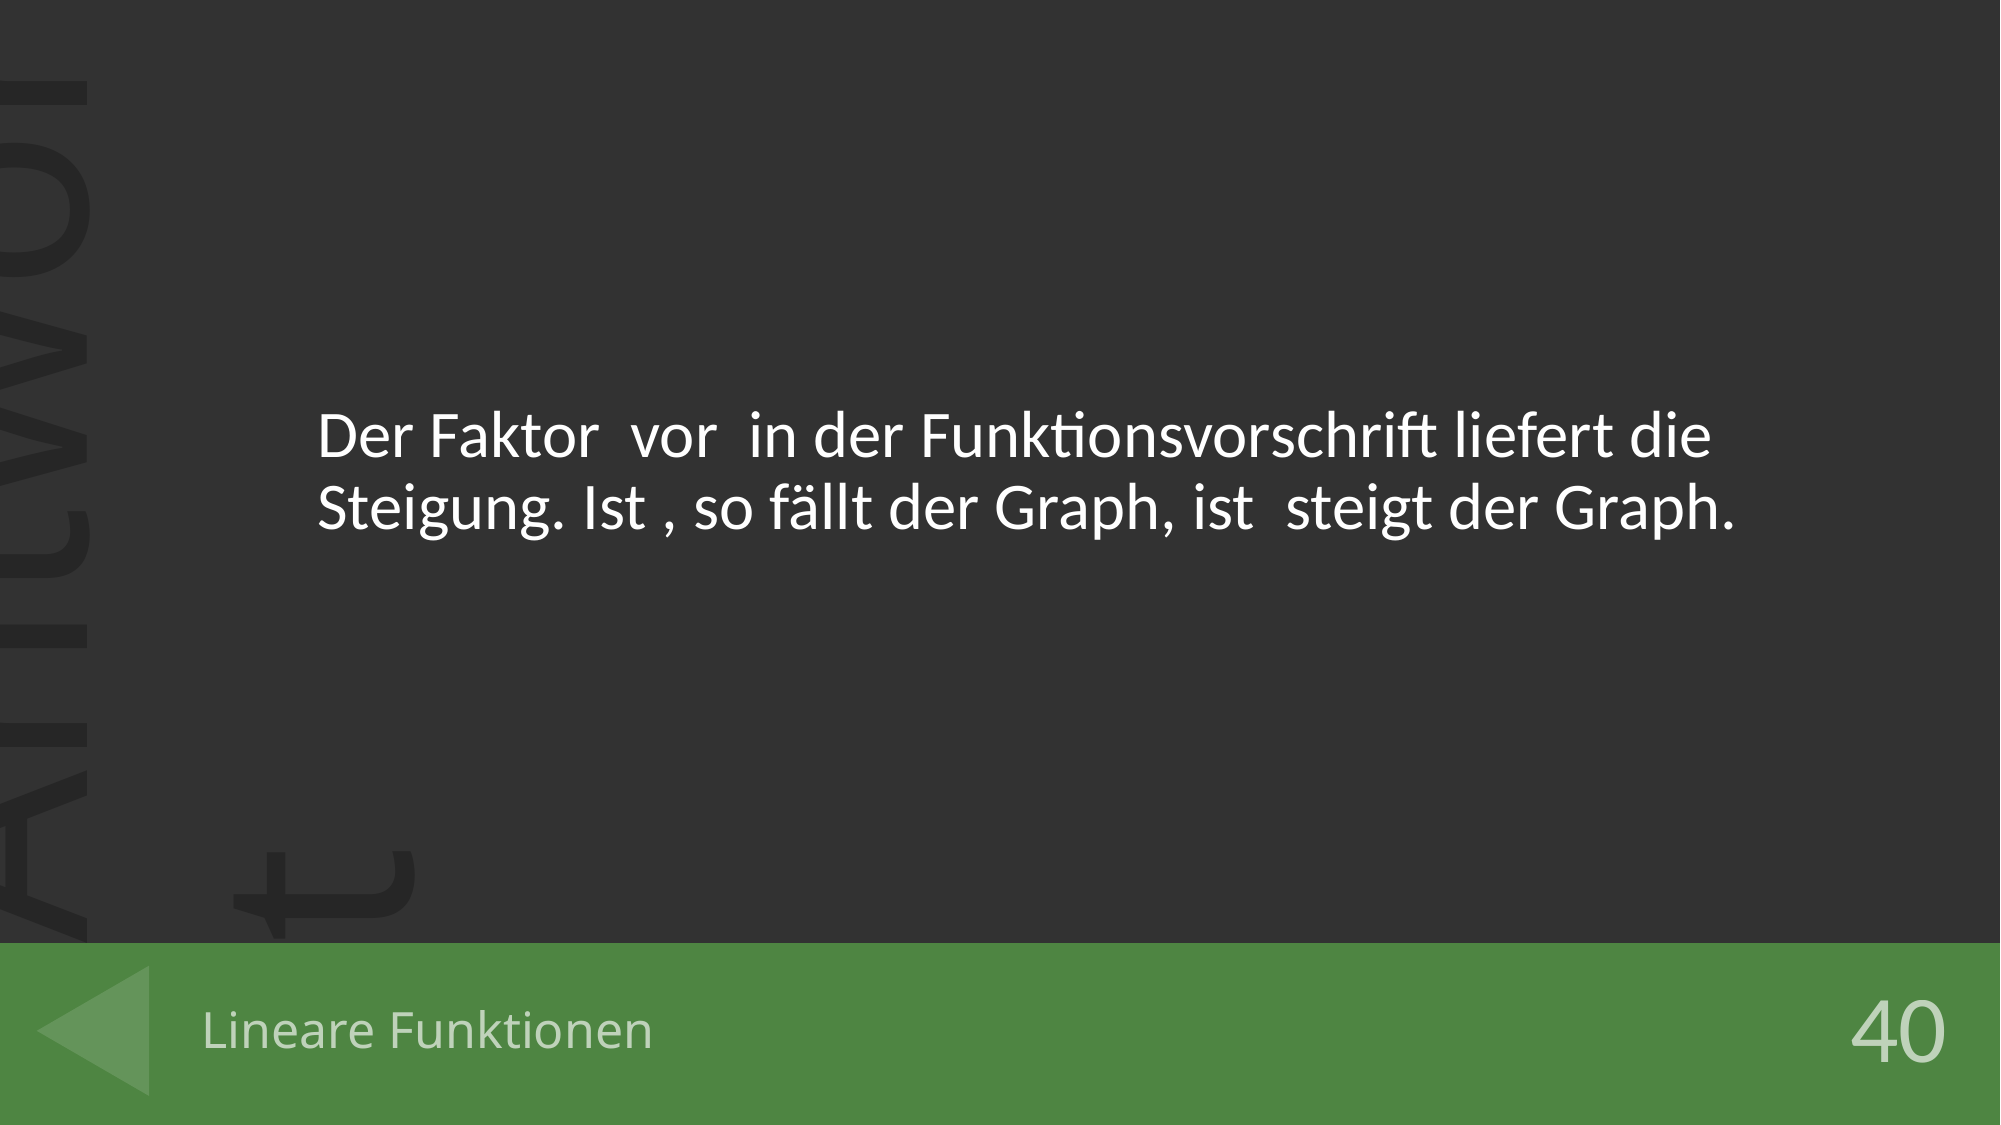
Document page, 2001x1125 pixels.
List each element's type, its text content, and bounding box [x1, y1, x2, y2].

list 40 [1494, 967, 1963, 1097]
title Lineare Funktionen [185, 967, 1494, 1097]
